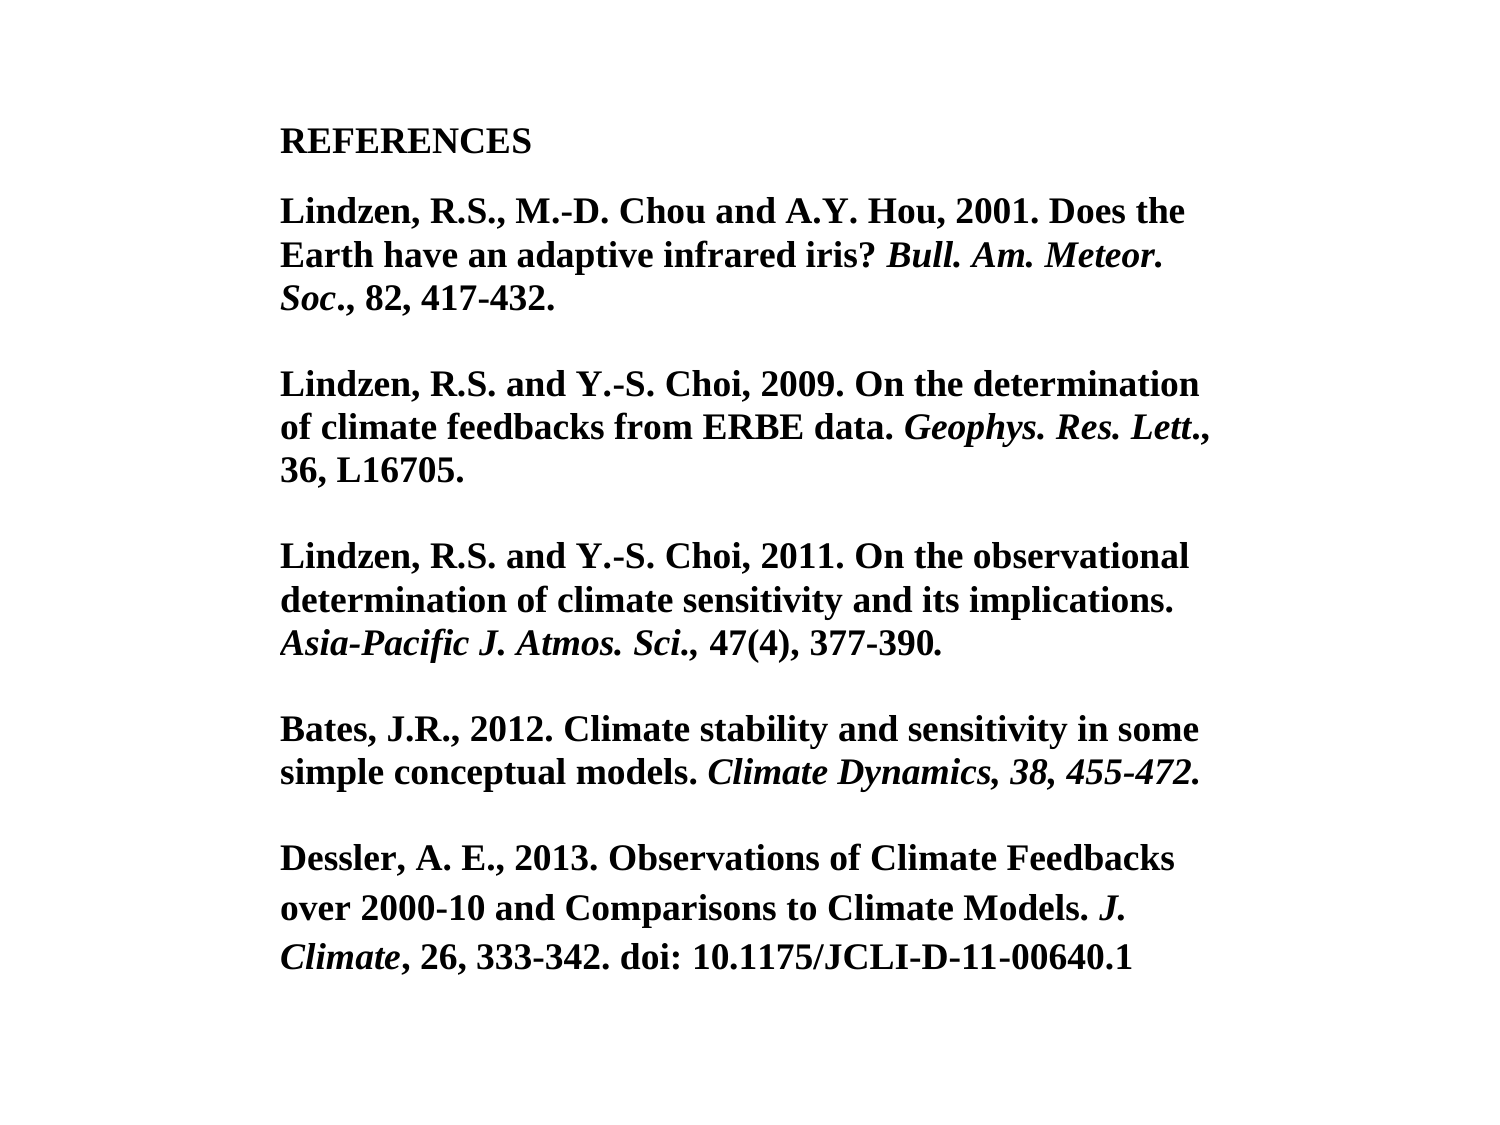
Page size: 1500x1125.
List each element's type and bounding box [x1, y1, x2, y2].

picture [279, 118, 1220, 1007]
